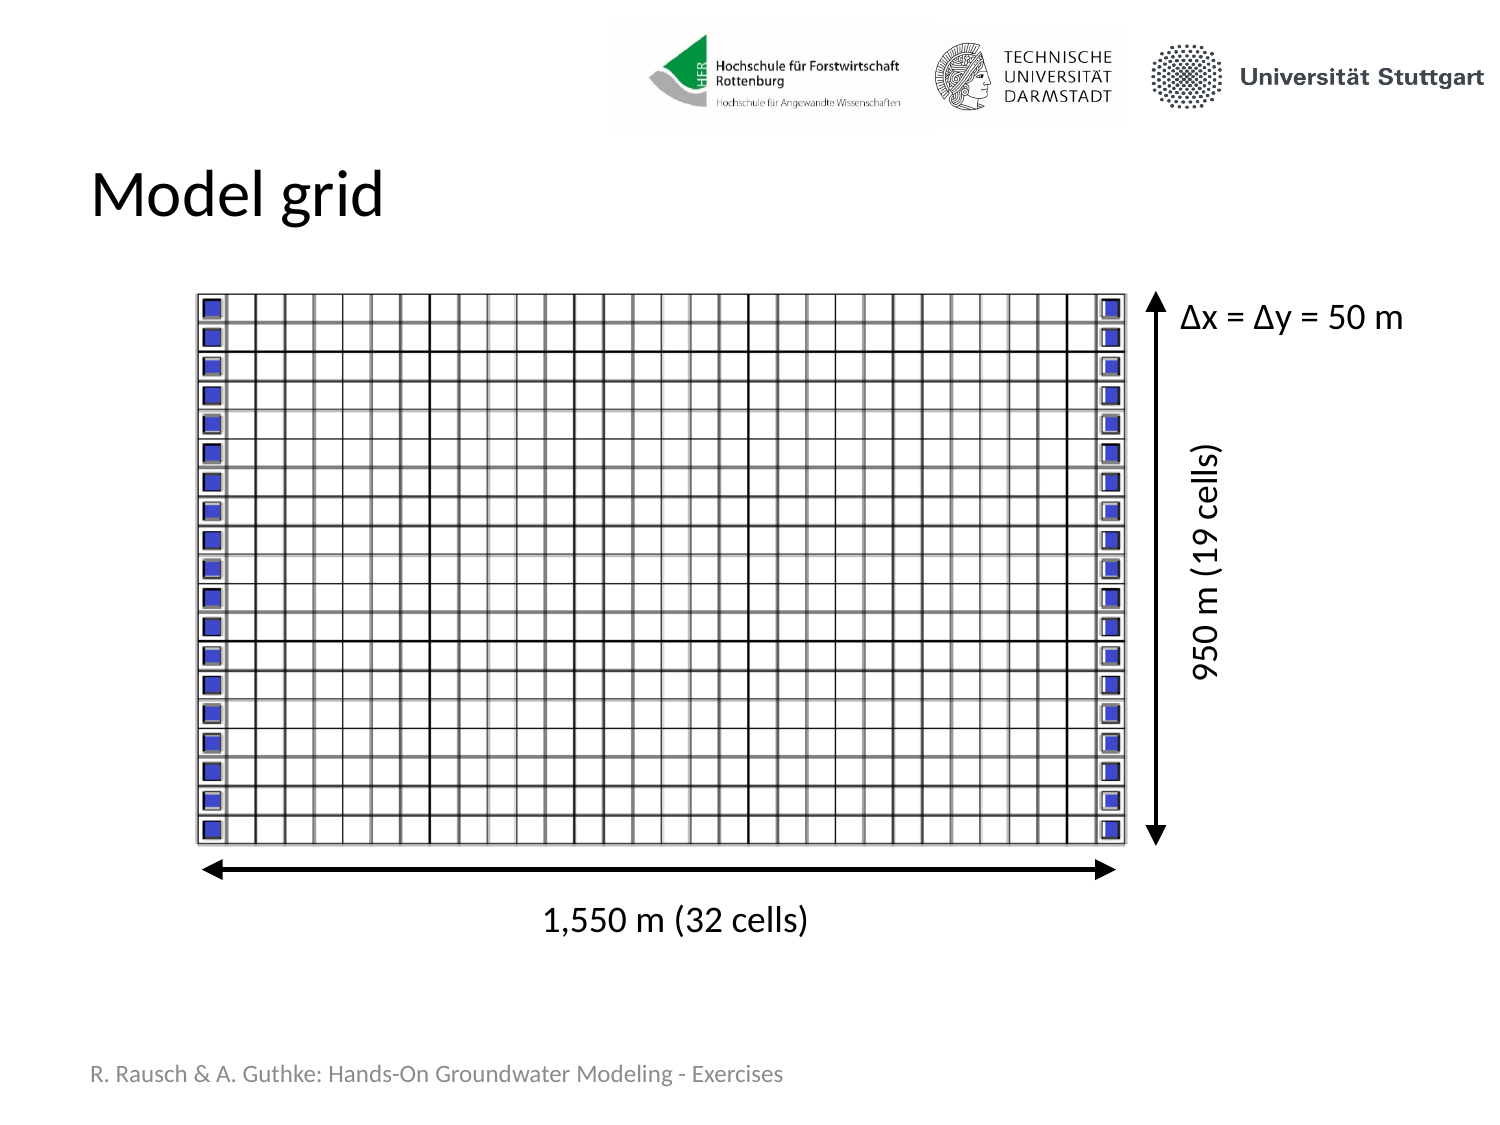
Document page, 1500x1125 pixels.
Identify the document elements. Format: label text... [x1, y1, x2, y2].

picture [1151, 44, 1491, 109]
picture [611, 22, 1129, 131]
title Model grid [75, 136, 1425, 244]
text_box Δx = Δy = 50 m [1109, 284, 1476, 345]
slide_number R. Rausch & A. Guthke: Hands-On Groundwater Modeling - Exercises [75, 1042, 863, 1103]
picture [194, 290, 1157, 885]
text_box 950 m (19 cells) [1172, 379, 1232, 746]
text_box 1,550 m (32 cells) [492, 893, 859, 948]
